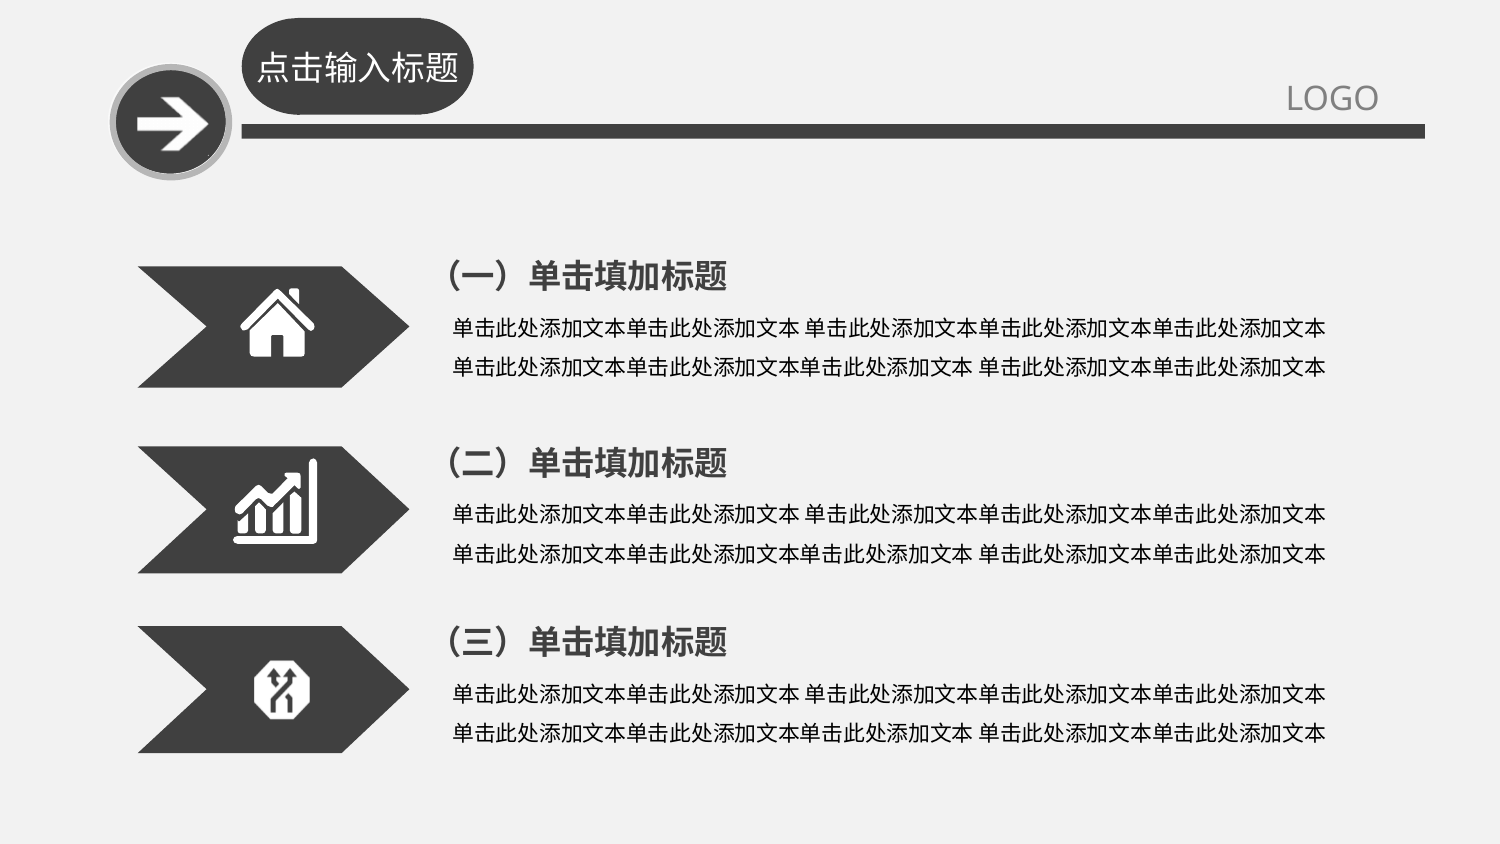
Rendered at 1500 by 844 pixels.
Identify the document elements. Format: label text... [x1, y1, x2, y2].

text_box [110, 65, 229, 178]
text_box [241, 123, 1426, 140]
text_box （三）单击填加标题 [419, 617, 857, 667]
text_box 单击此处添加文本单击此处添加文本 单击此处添加文本单击此处添加文本单击此处添加文本 单击此处添加文本单击此处添加文本单击此处添加文本 单击此处添加文本单击此处添加文本 [438, 294, 1437, 388]
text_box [241, 17, 487, 115]
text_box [137, 266, 410, 388]
text_box 单击此处添加文本单击此处添加文本 单击此处添加文本单击此处添加文本单击此处添加文本 单击此处添加文本单击此处添加文本单击此处添加文本 单击此处添加文本单击此处添加文本 [438, 480, 1437, 574]
text_box （二）单击填加标题 [419, 437, 857, 487]
text_box 单击此处添加文本单击此处添加文本 单击此处添加文本单击此处添加文本单击此处添加文本 单击此处添加文本单击此处添加文本单击此处添加文本 单击此处添加文本单击此处添加文本 [438, 660, 1437, 754]
text_box （一）单击填加标题 [419, 251, 857, 301]
text_box LOGO [1270, 69, 1404, 123]
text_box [137, 446, 410, 574]
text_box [137, 625, 410, 754]
